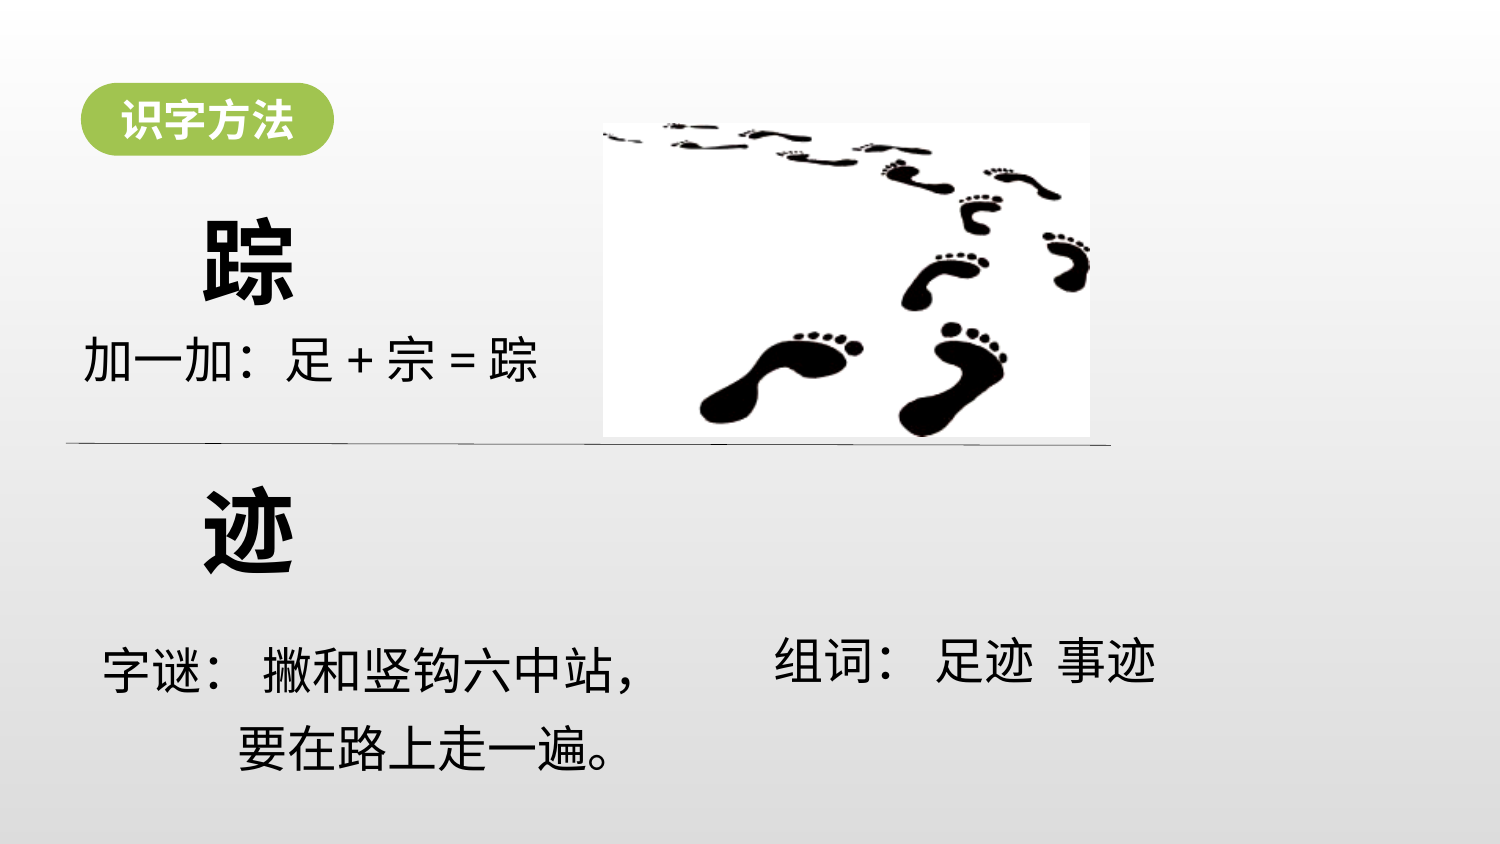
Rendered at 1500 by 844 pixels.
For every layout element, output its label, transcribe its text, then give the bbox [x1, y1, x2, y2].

text_box 组词： 足迹 事迹 [761, 623, 1169, 696]
picture [603, 123, 1090, 437]
text_box 识字方法 [79, 81, 336, 157]
text_box 加一加：足+宗=踪 [72, 322, 551, 394]
text_box 字谜： 撇和竖钩六中站， 要在路上走一遍。 [90, 616, 675, 784]
text_box 迹 [190, 467, 307, 592]
text_box 踪 [190, 197, 307, 322]
